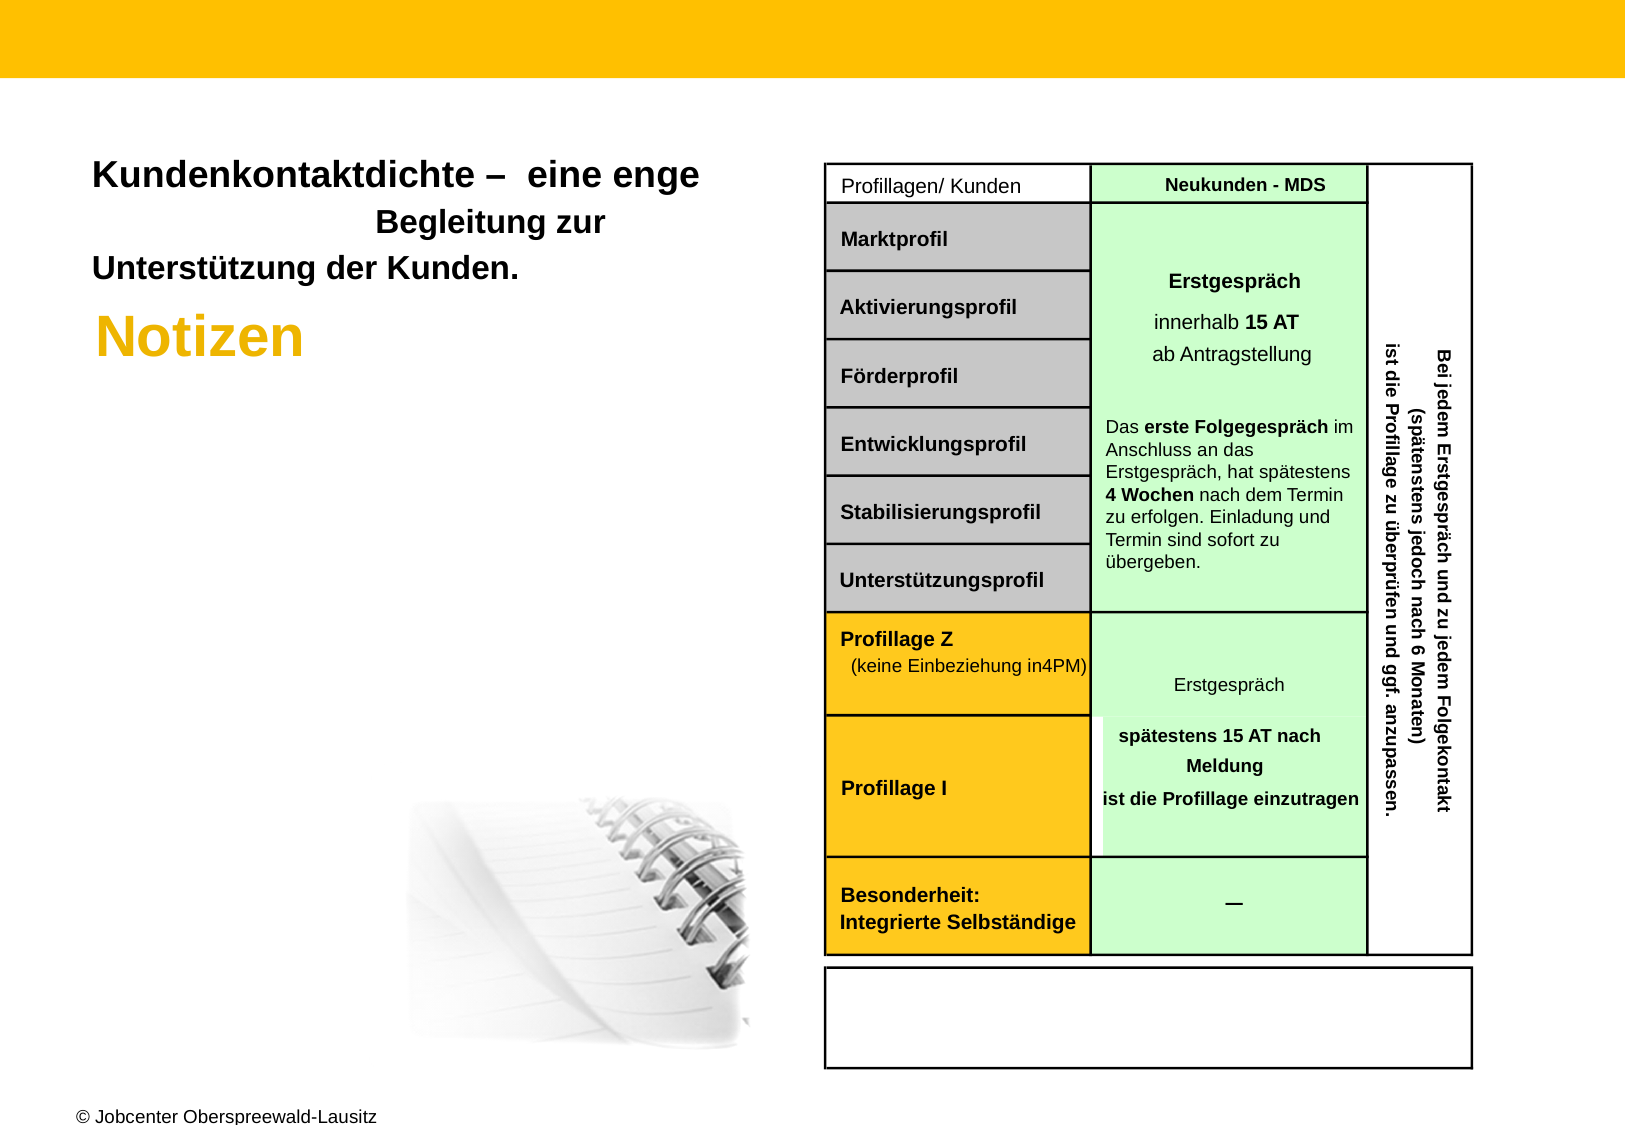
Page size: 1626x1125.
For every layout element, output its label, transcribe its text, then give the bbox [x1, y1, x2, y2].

text_box [0, 0, 1625, 80]
text_box © Jobcenter Oberspreewald-Lausitz [56, 1094, 521, 1125]
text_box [800, 135, 1602, 1120]
picture [363, 756, 778, 1083]
text_box Notizen [80, 290, 388, 376]
title Kundenkontaktdichte – eine enge Begleitung zur Unterstützung der Kunden. [91, 148, 790, 238]
